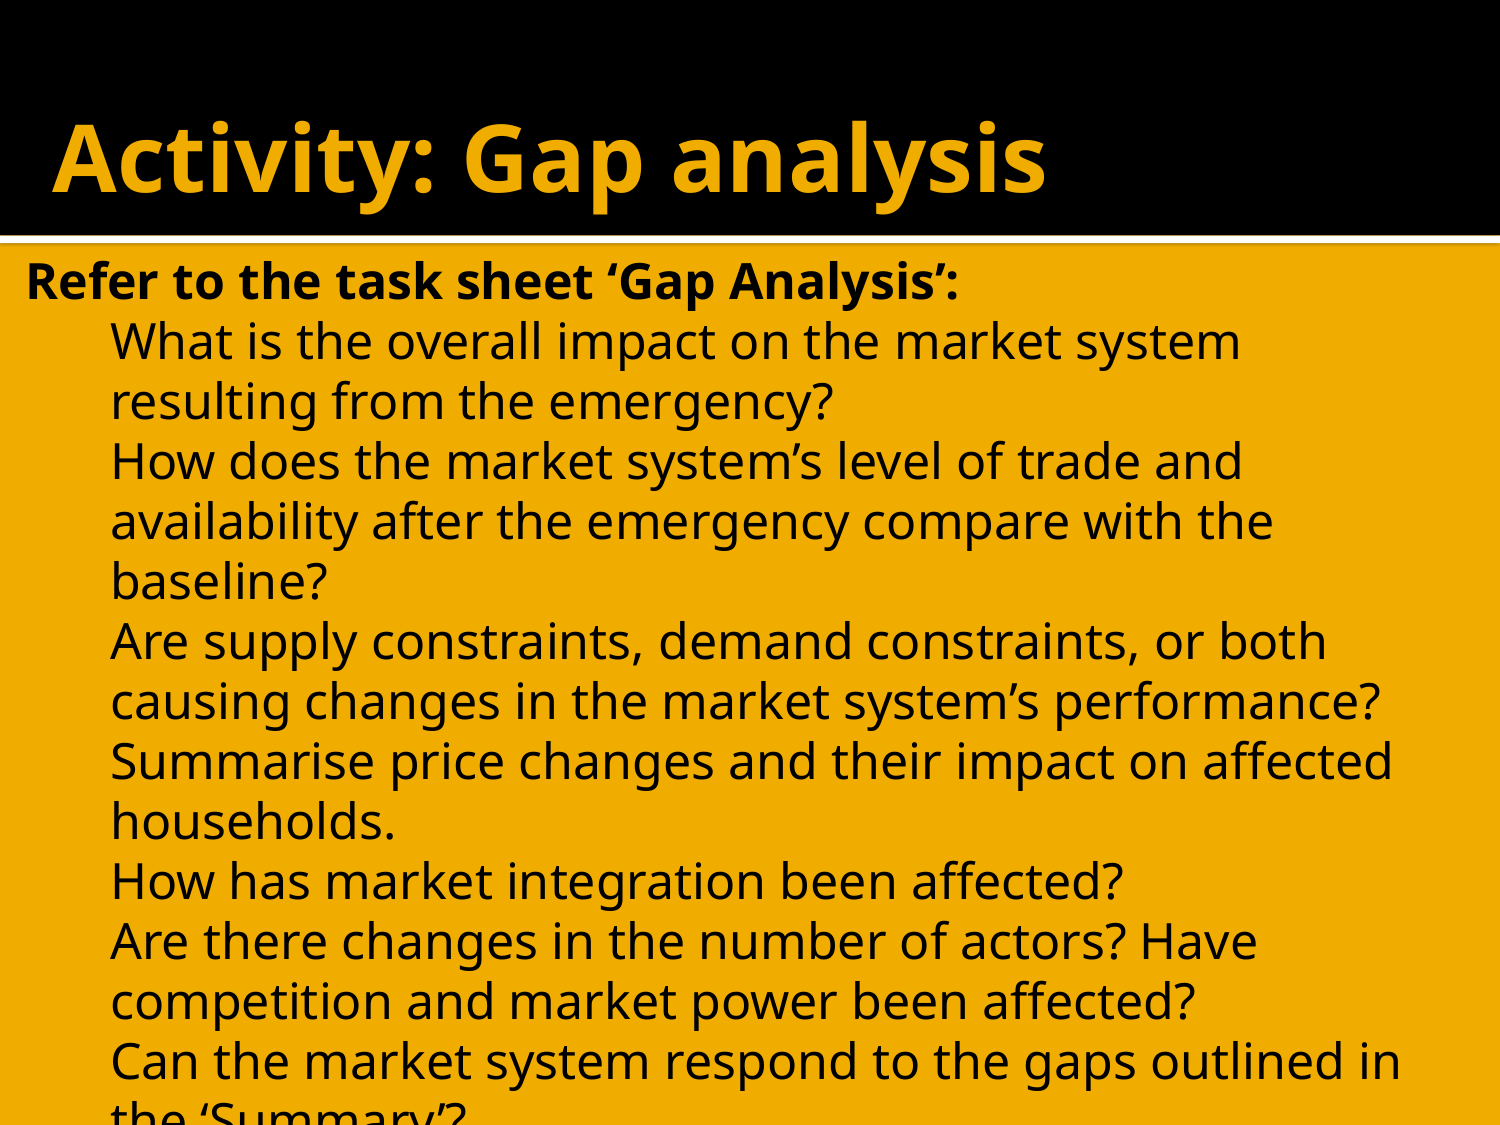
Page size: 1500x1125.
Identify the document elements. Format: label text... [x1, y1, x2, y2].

list Refer to the task sheet ‘Gap Analysis’: What is the overall impact on the market system resulting from the emergency? How does the market system’s level of trade and availability after the emergency compare with the baseline? Are supply constraints, demand constraints, or both causing changes in the market system’s performance? Summarise price changes and their impact on affected households. How has market integration been affected? Are there changes in the number of actors? Have competition and market power been affected? Can the market system respond to the gaps outlined in the ‘Summary’? [16, 234, 1480, 1125]
title Activity: Gap analysis [37, 75, 1461, 234]
